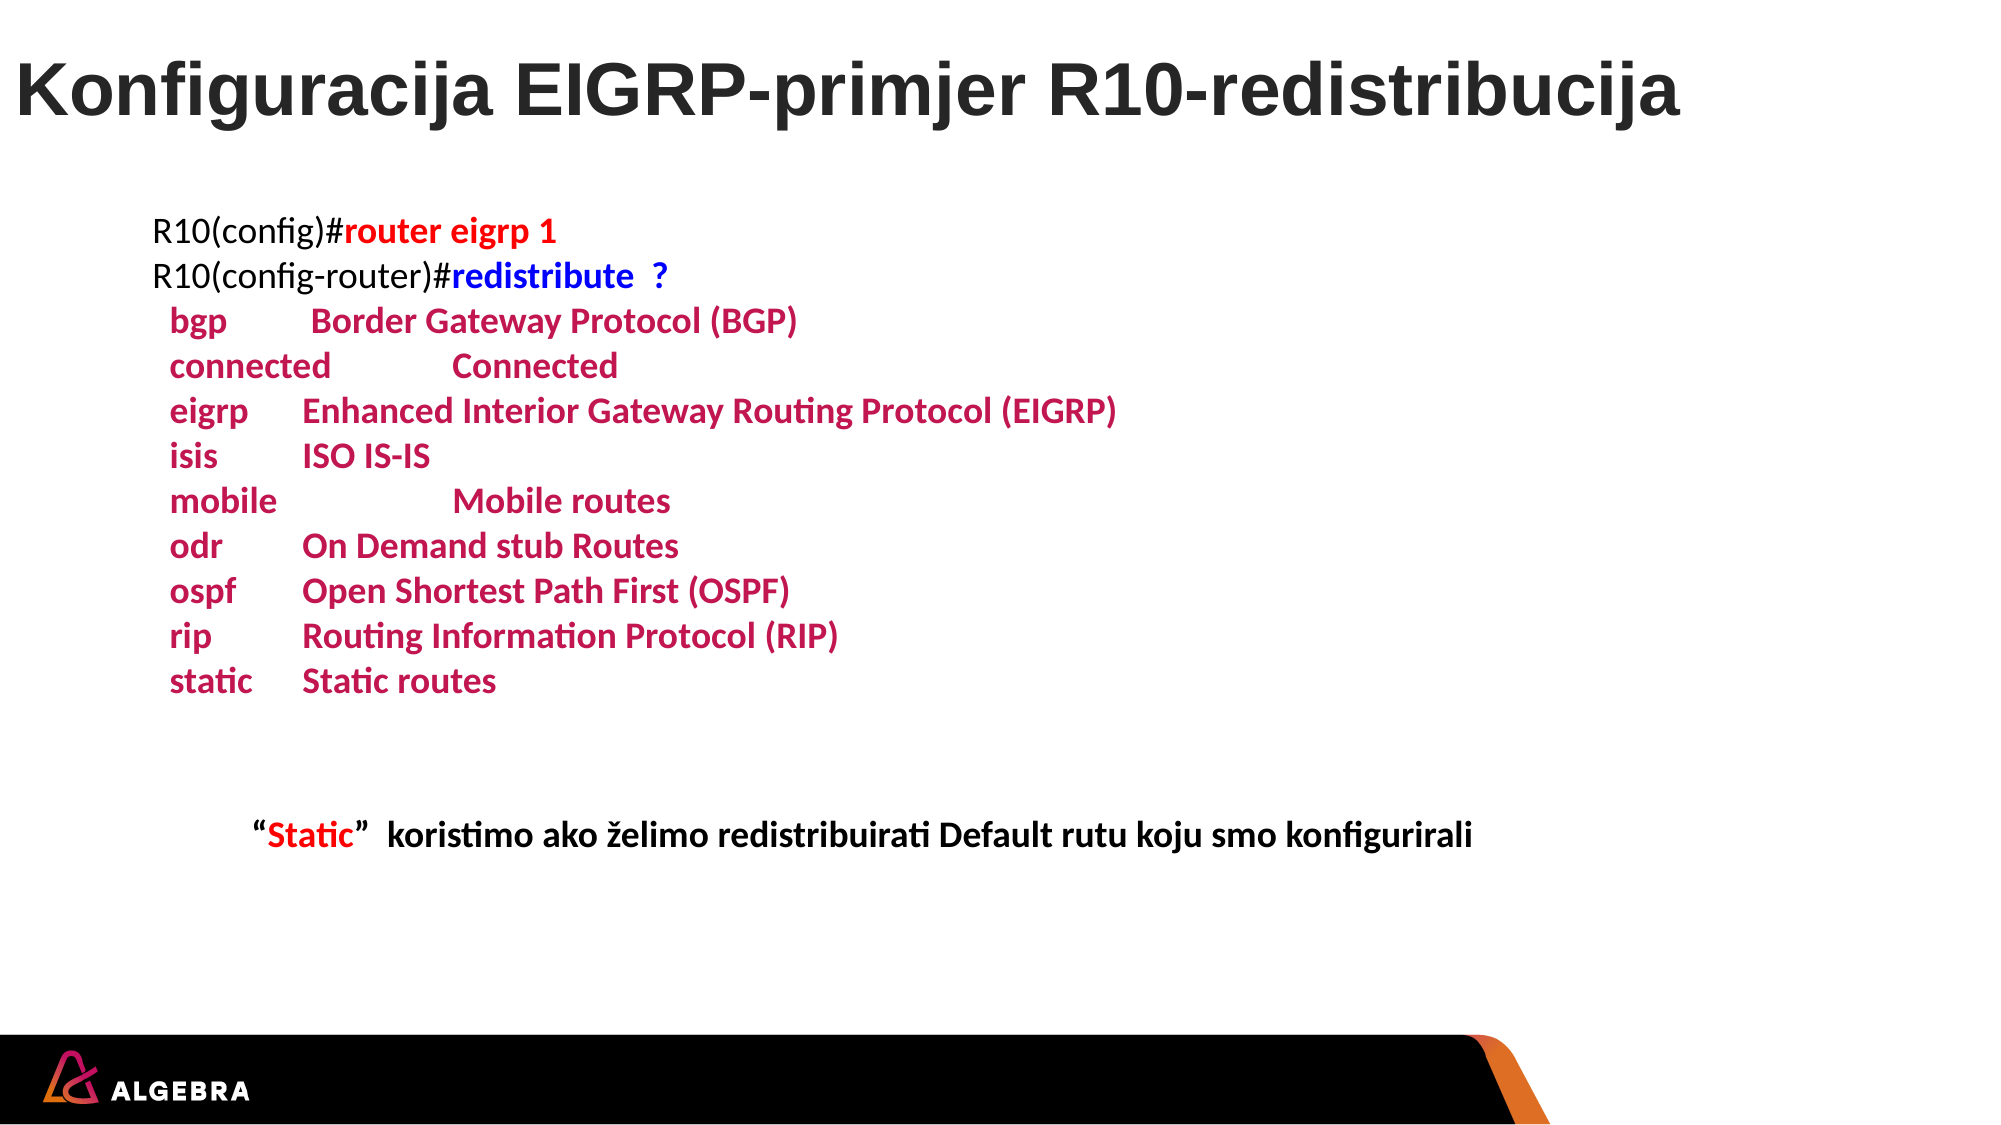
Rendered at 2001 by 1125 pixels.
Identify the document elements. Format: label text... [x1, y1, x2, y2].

text_box “Static” koristimo ako želimo redistribuirati Default rutu koju smo konfigurirali [236, 802, 1490, 863]
title Konfiguracija EIGRP-primjer R10-redistribucija [0, 0, 1902, 183]
picture [0, 1034, 1733, 1125]
text_box R10(config)#router eigrp 1 R10(config-router)#redistribute ? bgp Border Gateway Protocol (BGP) connected Connected eigrp Enhanced Interior Gateway Routing Protocol (EIGRP) isis ISO IS-IS mobile Mobile routes odr On Demand stub Routes ospf Open Shortest Path First (OSPF) rip Routing Information Protocol (RIP) static Static routes [137, 198, 1383, 709]
